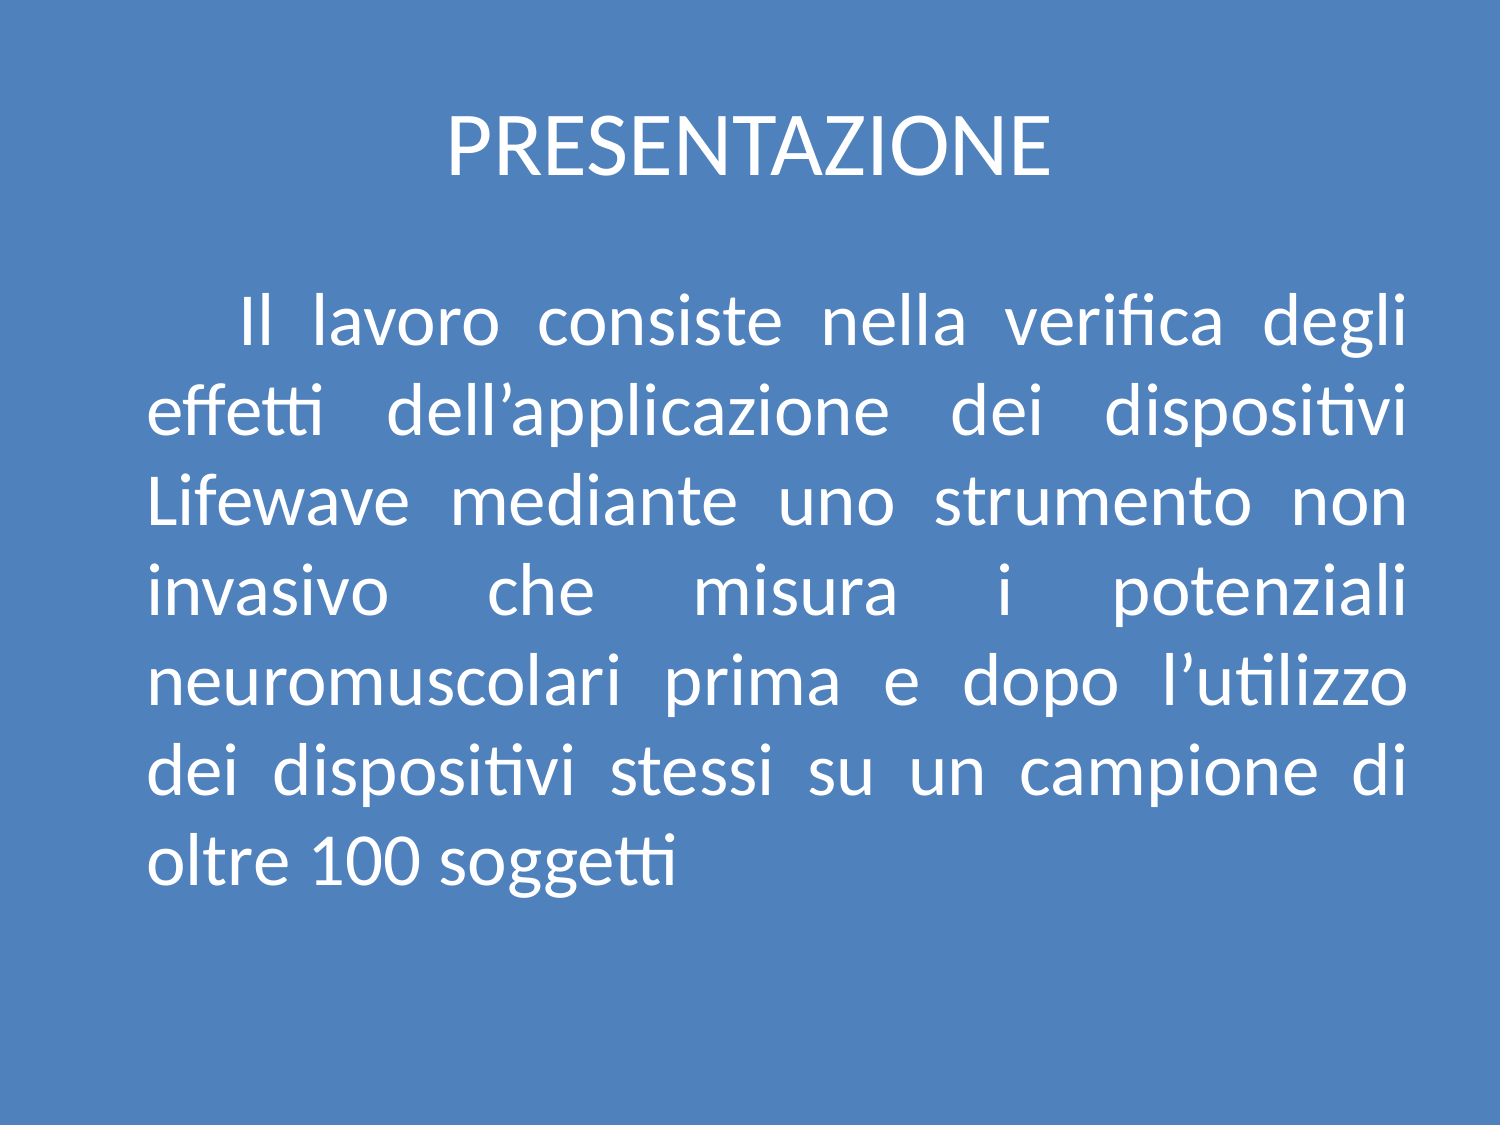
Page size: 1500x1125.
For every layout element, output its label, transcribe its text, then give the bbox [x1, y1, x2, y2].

list Il lavoro consiste nella verifica degli effetti dell’applicazione dei dispositivi Lifewave mediante uno strumento non invasivo che misura i potenziali neuromuscolari prima e dopo l’utilizzo dei dispositivi stessi su un campione di oltre 100 soggetti [75, 262, 1425, 1005]
title PRESENTAZIONE [75, 45, 1425, 233]
